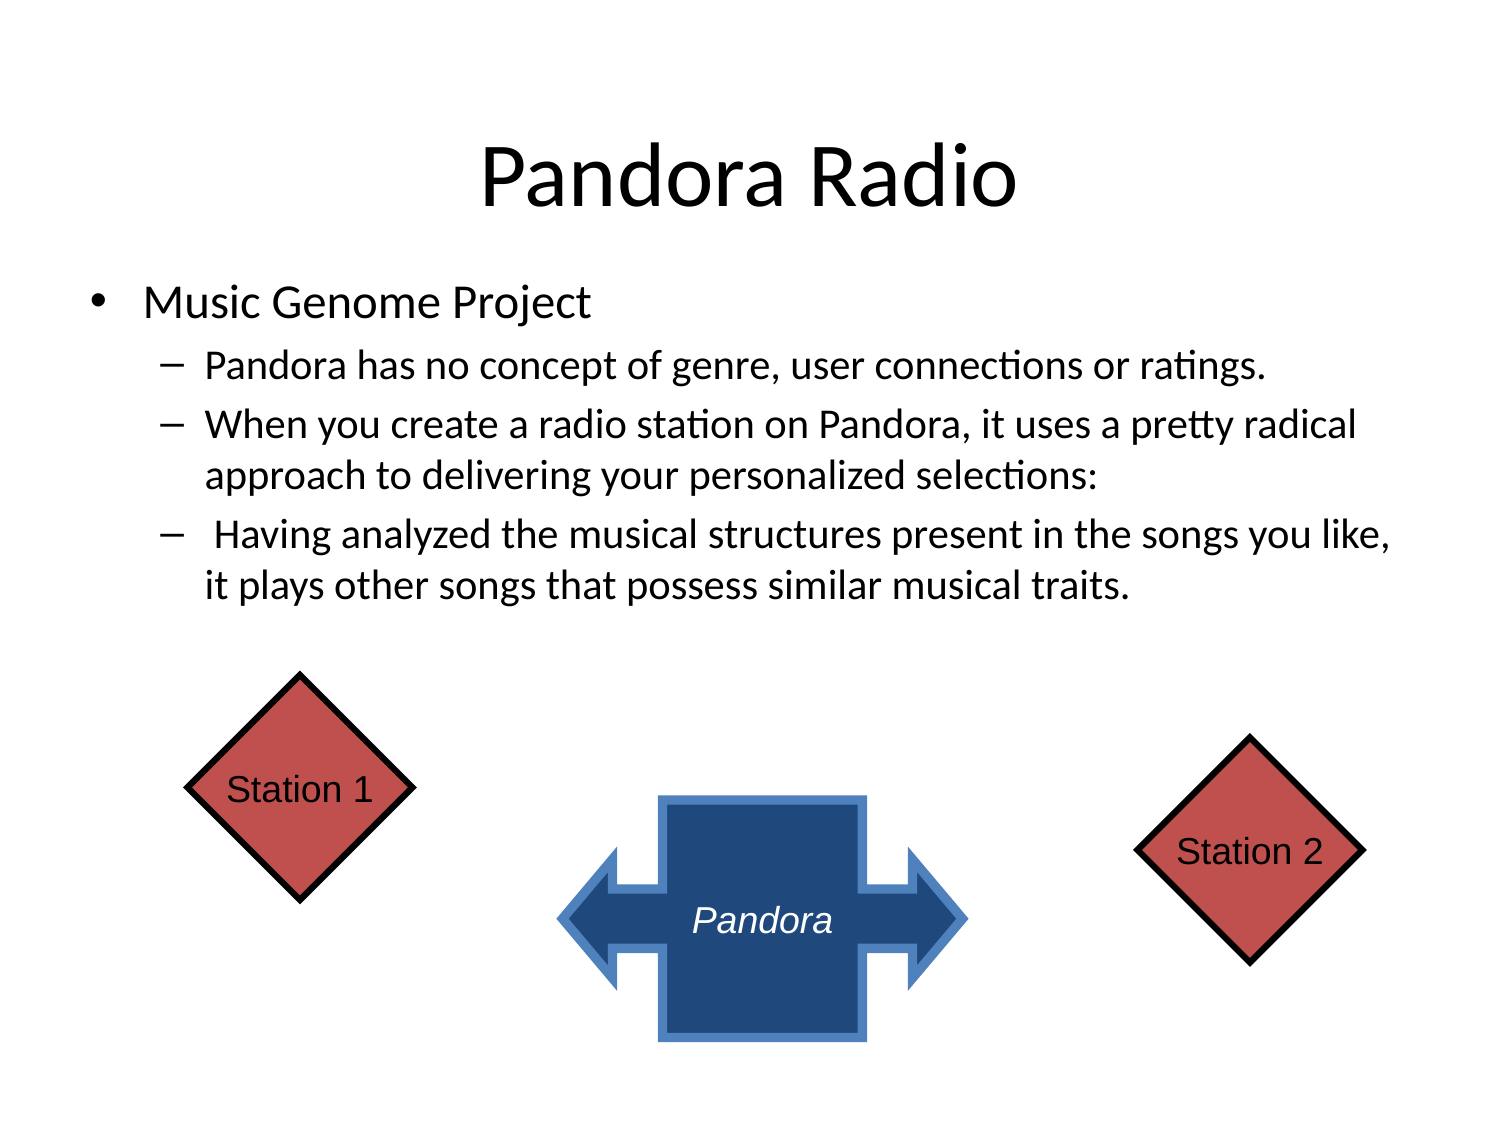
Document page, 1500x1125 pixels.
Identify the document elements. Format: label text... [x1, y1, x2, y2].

text_box Station 1 [187, 674, 413, 900]
title Pandora Radio [75, 45, 1425, 233]
list Music Genome Project Pandora has no concept of genre, user connections or ratings. When you create a radio station on Pandora, it uses a pretty radical approach to delivering your personalized selections: Having analyzed the musical structures present in the songs you like, it plays other songs that possess similar musical traits. [75, 262, 1425, 625]
text_box Pandora [562, 799, 963, 1038]
text_box Station 2 [1137, 737, 1363, 963]
